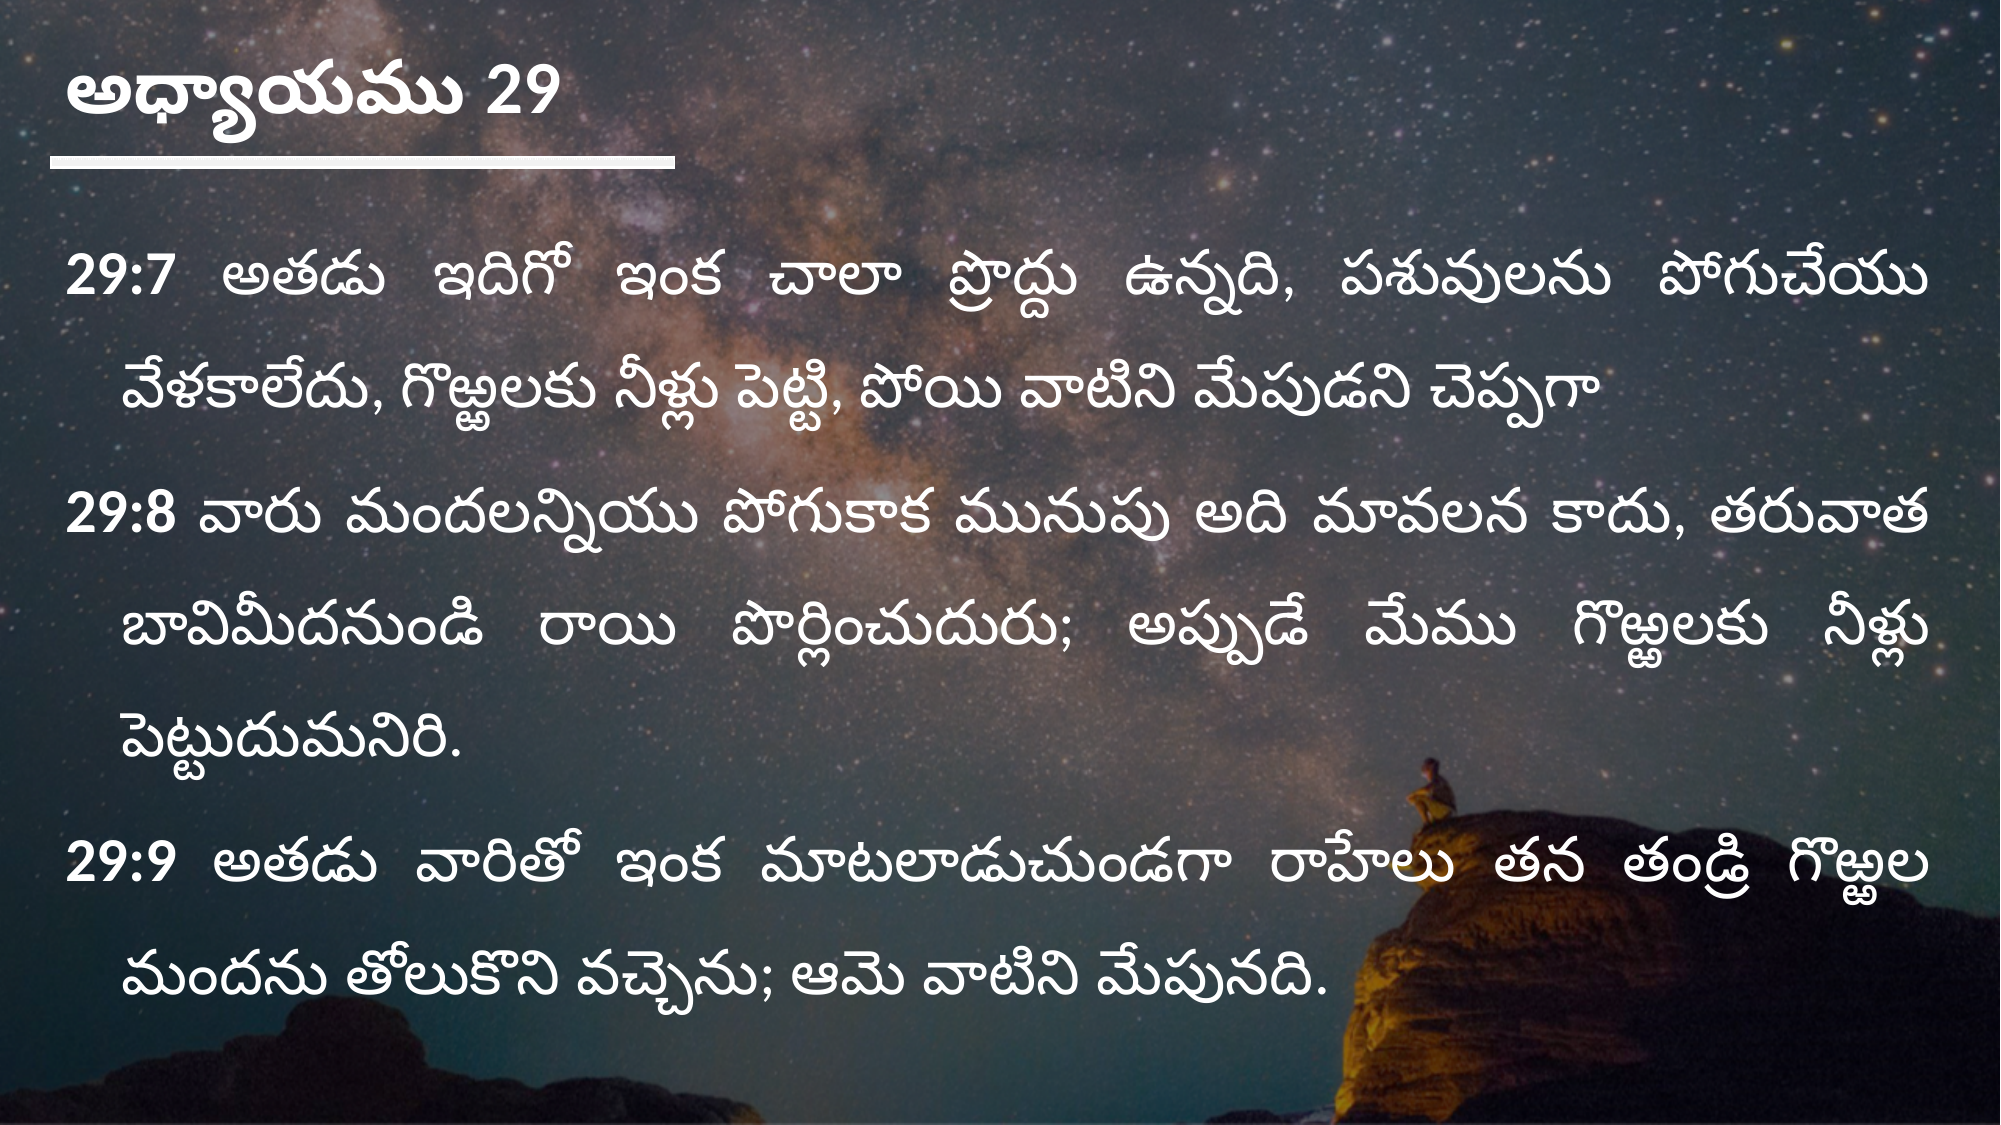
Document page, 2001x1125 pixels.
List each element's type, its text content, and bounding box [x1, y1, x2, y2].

title అధ్యాయము 29 [50, 0, 1925, 167]
picture [0, 0, 2000, 1125]
list 29:7 అతడు ఇదిగో ఇంక చాలా ప్రొద్దు ఉన్నది, పశువులను పోగుచేయు వేళకాలేదు, గొఱ్ఱలకు నీళ్లు పెట్టి, పోయి వాటిని మేపుడని చెప్పగా 29:8 వారు మందలన్నియు పోగుకాక మునుపు అది మావలన కాదు, తరువాత బావిమీదనుండి రాయి పొర్లించుదురు; అప్పుడే మేము గొఱ్ఱలకు నీళ్లు పెట్టుదుమనిరి. 29:9 అతడు వారితో ఇంక మాటలాడుచుండగా రాహేలు తన తండ్రి గొఱ్ఱల మందను తోలుకొని వచ్చెను; ఆమె వాటిని మేపునది. [50, 187, 1946, 1063]
